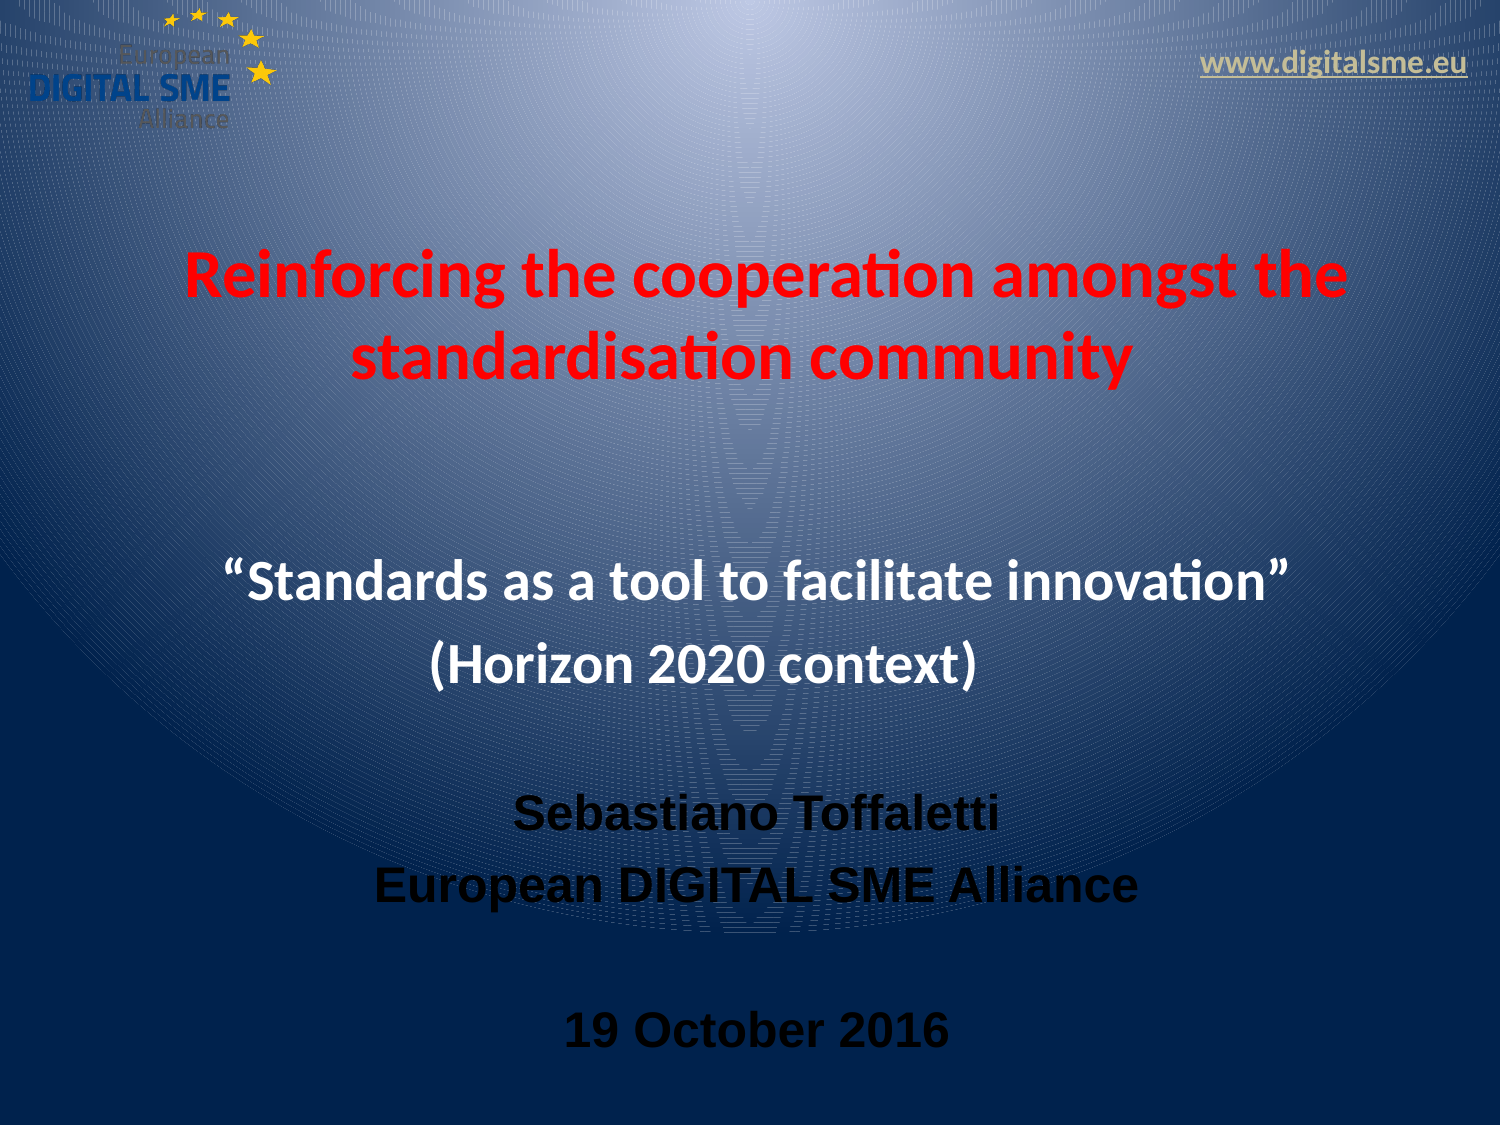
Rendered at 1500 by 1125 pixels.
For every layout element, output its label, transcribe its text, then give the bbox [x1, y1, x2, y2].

text_box Reinforcing the cooperation amongst the standardisation community [83, 55, 1437, 402]
text_box “Standards as a tool to facilitate innovation” (Horizon 2020 context) Sebastiano Toffaletti European DIGITAL SME Alliance 19 October 2016 [77, 452, 1437, 1125]
